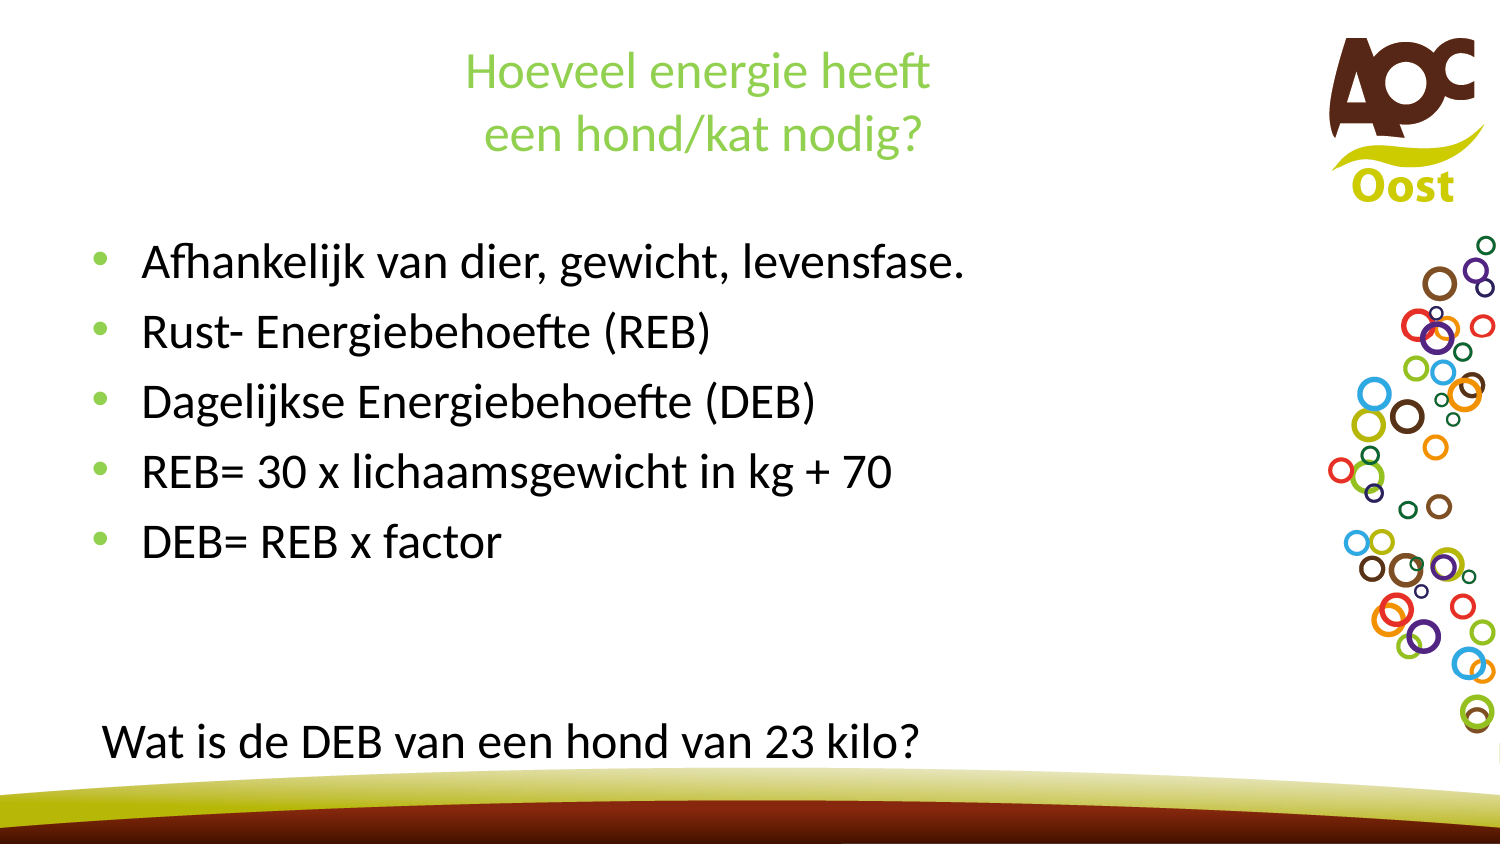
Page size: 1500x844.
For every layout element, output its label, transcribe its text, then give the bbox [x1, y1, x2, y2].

list Afhankelijk van dier, gewicht, levensfase. Rust- Energiebehoefte (REB) Dagelijkse Energiebehoefte (DEB) REB= 30 x lichaamsgewicht in kg + 70 DEB= REB x factor Wat is de DEB van een hond van 23 kilo? [76, 221, 1427, 778]
picture [0, 0, 1500, 844]
title Hoeveel energie heeft een hond/kat nodig? [29, 29, 1380, 170]
